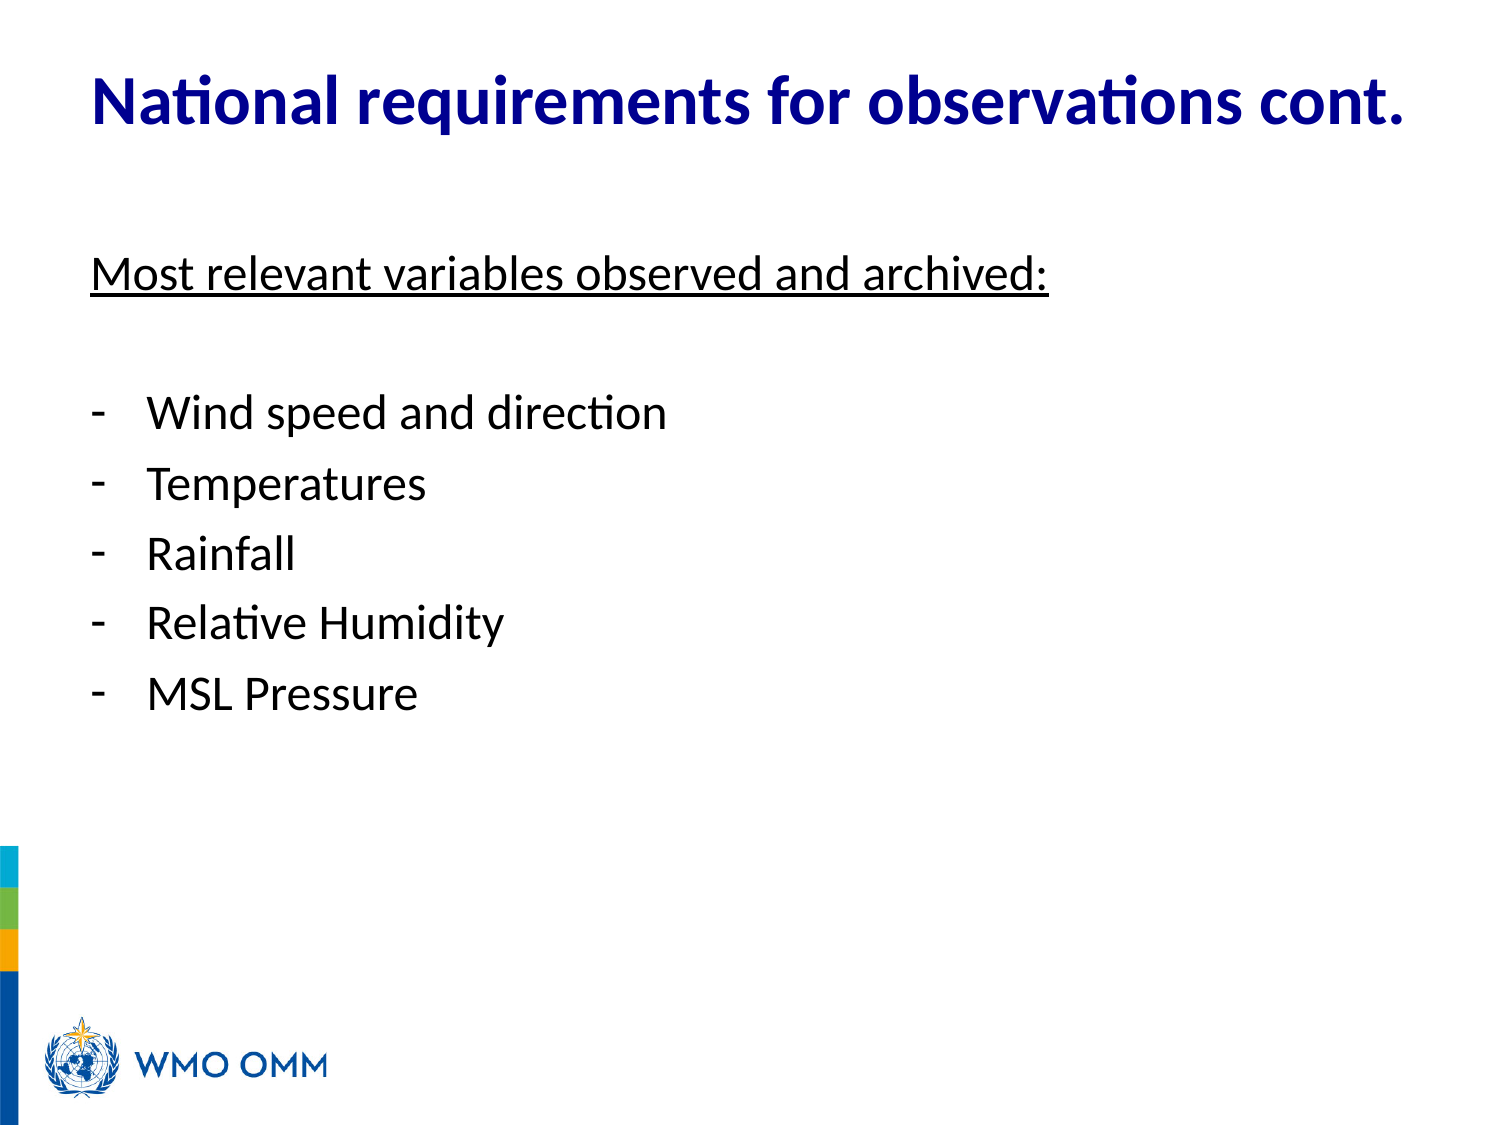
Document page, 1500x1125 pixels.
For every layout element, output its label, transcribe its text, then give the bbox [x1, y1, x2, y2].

picture [0, 845, 327, 1125]
list Most relevant variables observed and archived: Wind speed and direction Temperatures Rainfall Relative Humidity MSL Pressure [75, 232, 1425, 1005]
title National requirements for observations cont. [75, 45, 1425, 232]
